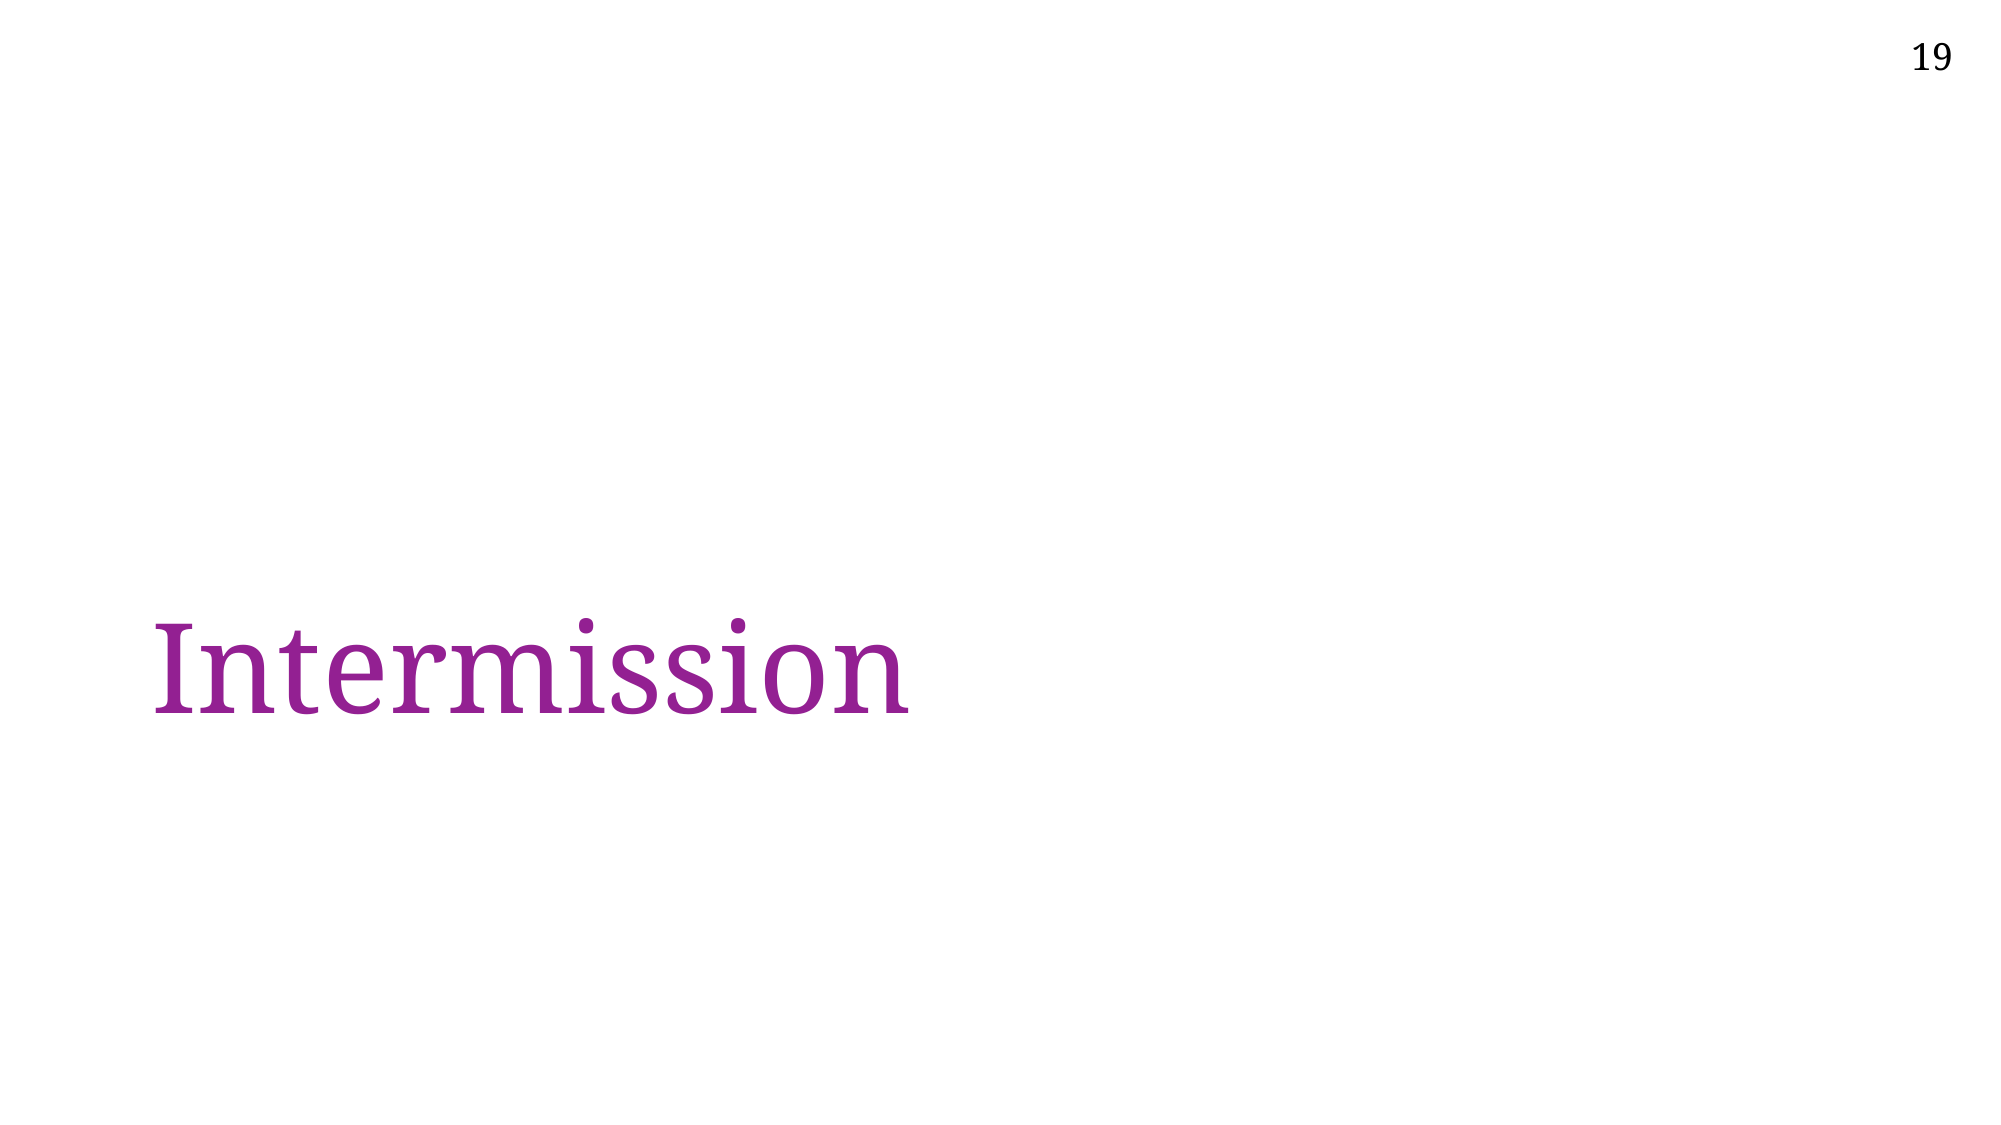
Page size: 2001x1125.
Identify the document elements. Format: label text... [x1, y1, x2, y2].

title Intermission [136, 280, 1862, 749]
